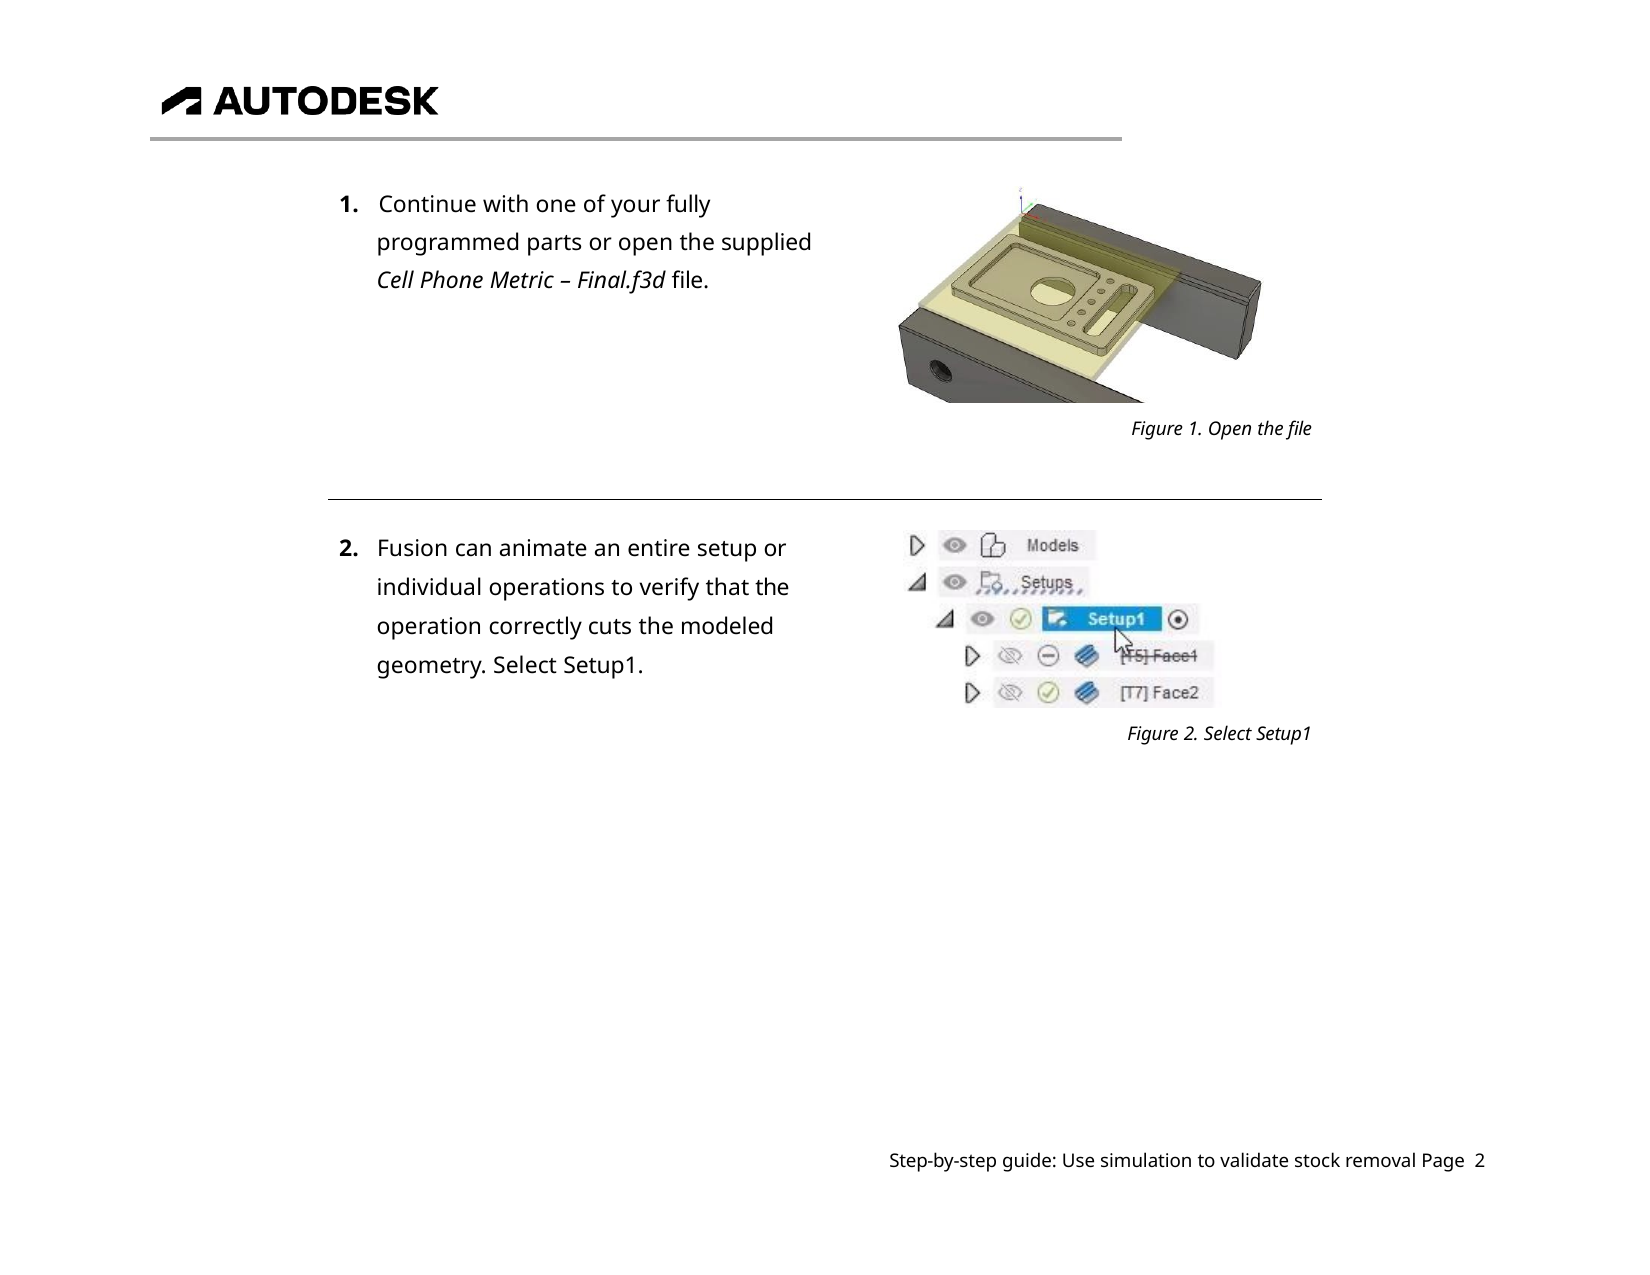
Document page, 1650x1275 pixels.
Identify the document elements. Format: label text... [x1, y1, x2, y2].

table_cell Figure 2. Select Setup1 [831, 500, 1322, 754]
picture [896, 186, 1264, 404]
picture [903, 529, 1223, 708]
table_cell 2. Fusion can animate an entire setup or individual operations to verify that the operation correctly cuts the modeled geometry. Select Setup1. [328, 500, 831, 754]
slide_number Step-by-step guide: Use simulation to validate stock removal Page 3 [887, 1145, 1509, 1275]
picture [161, 86, 439, 115]
table_header Figure 1. Open the file [831, 187, 1322, 499]
table_header 1. Continue with one of your fully programmed parts or open the supplied Cell Phone Metric – Final.f3d file. [328, 187, 831, 499]
